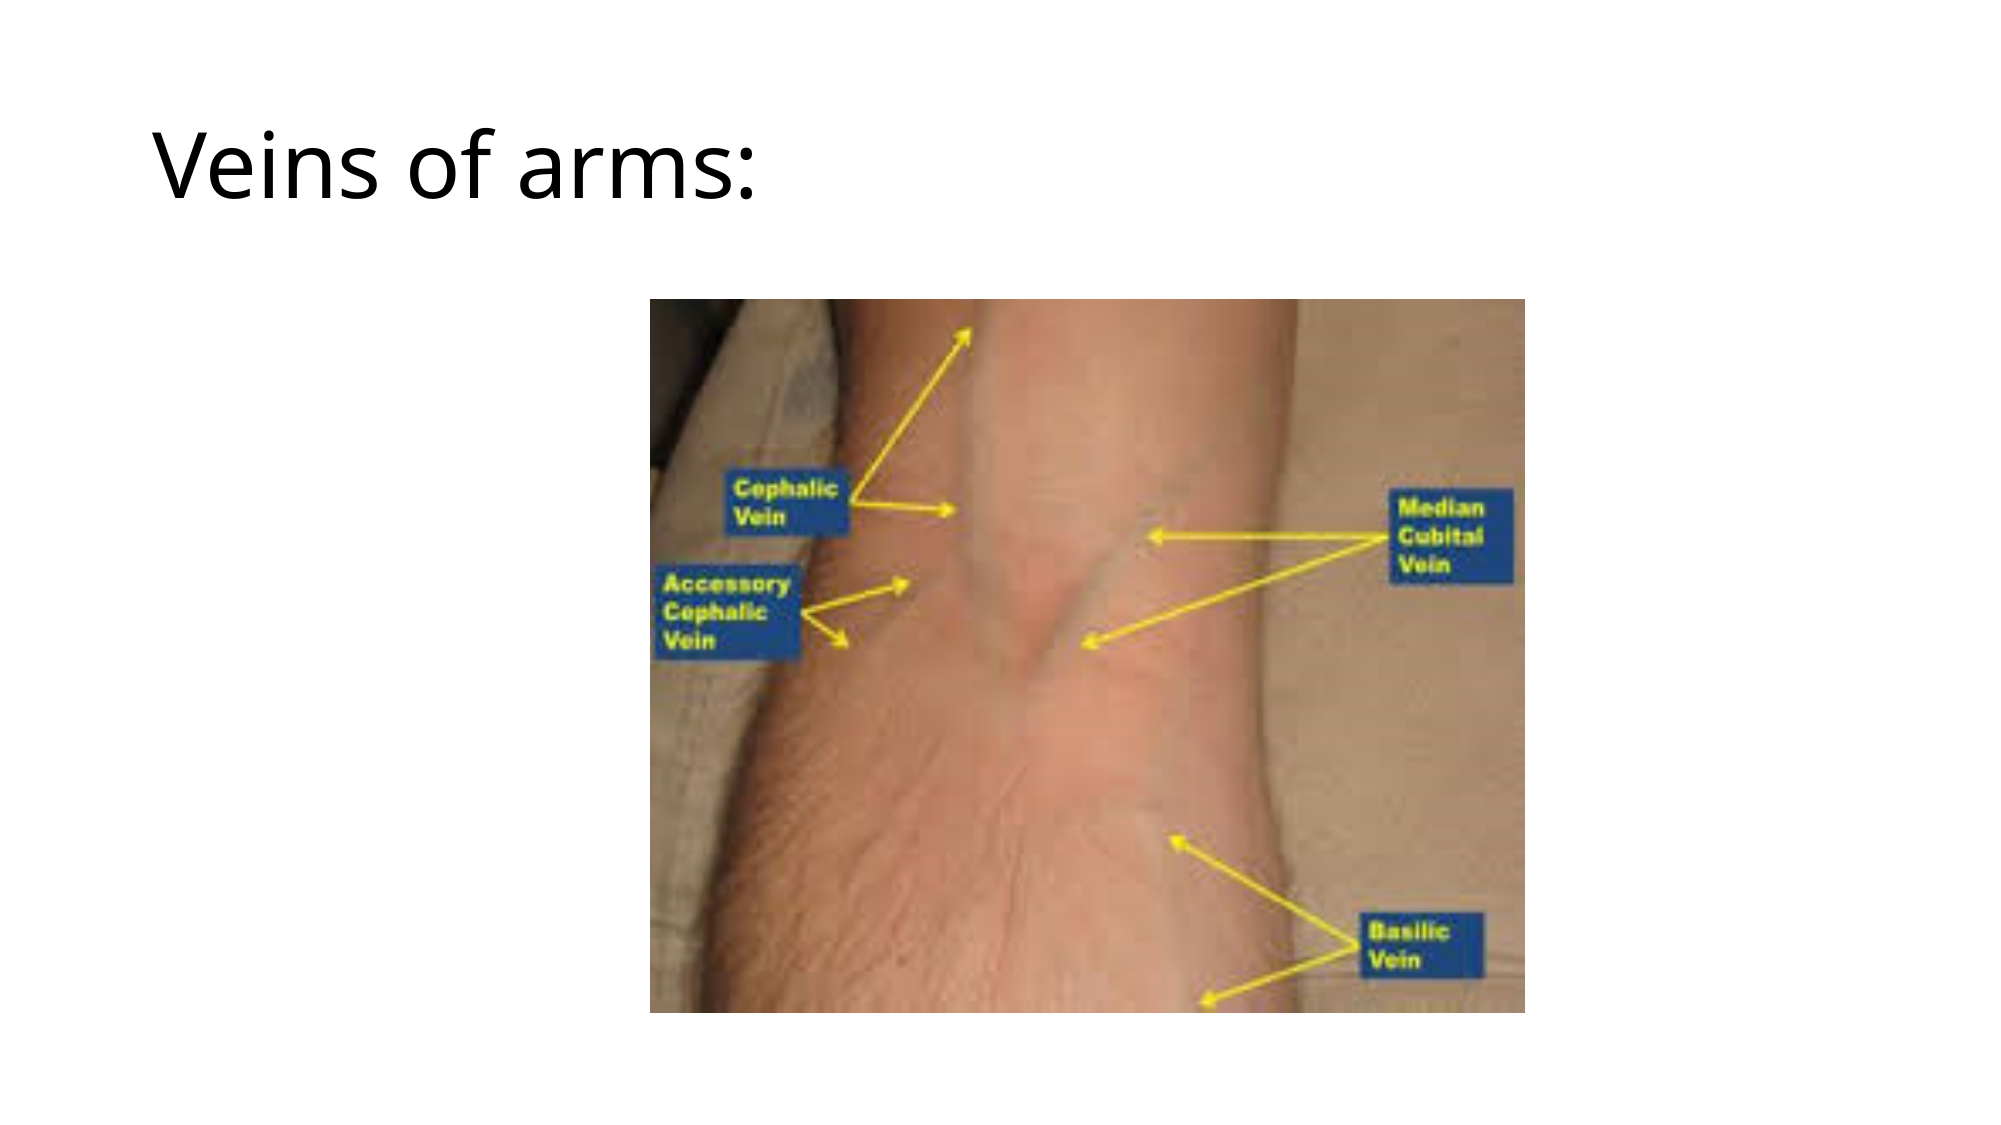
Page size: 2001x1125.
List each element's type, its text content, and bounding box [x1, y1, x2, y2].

title Veins of arms: [137, 59, 1863, 278]
picture [649, 299, 1526, 1013]
